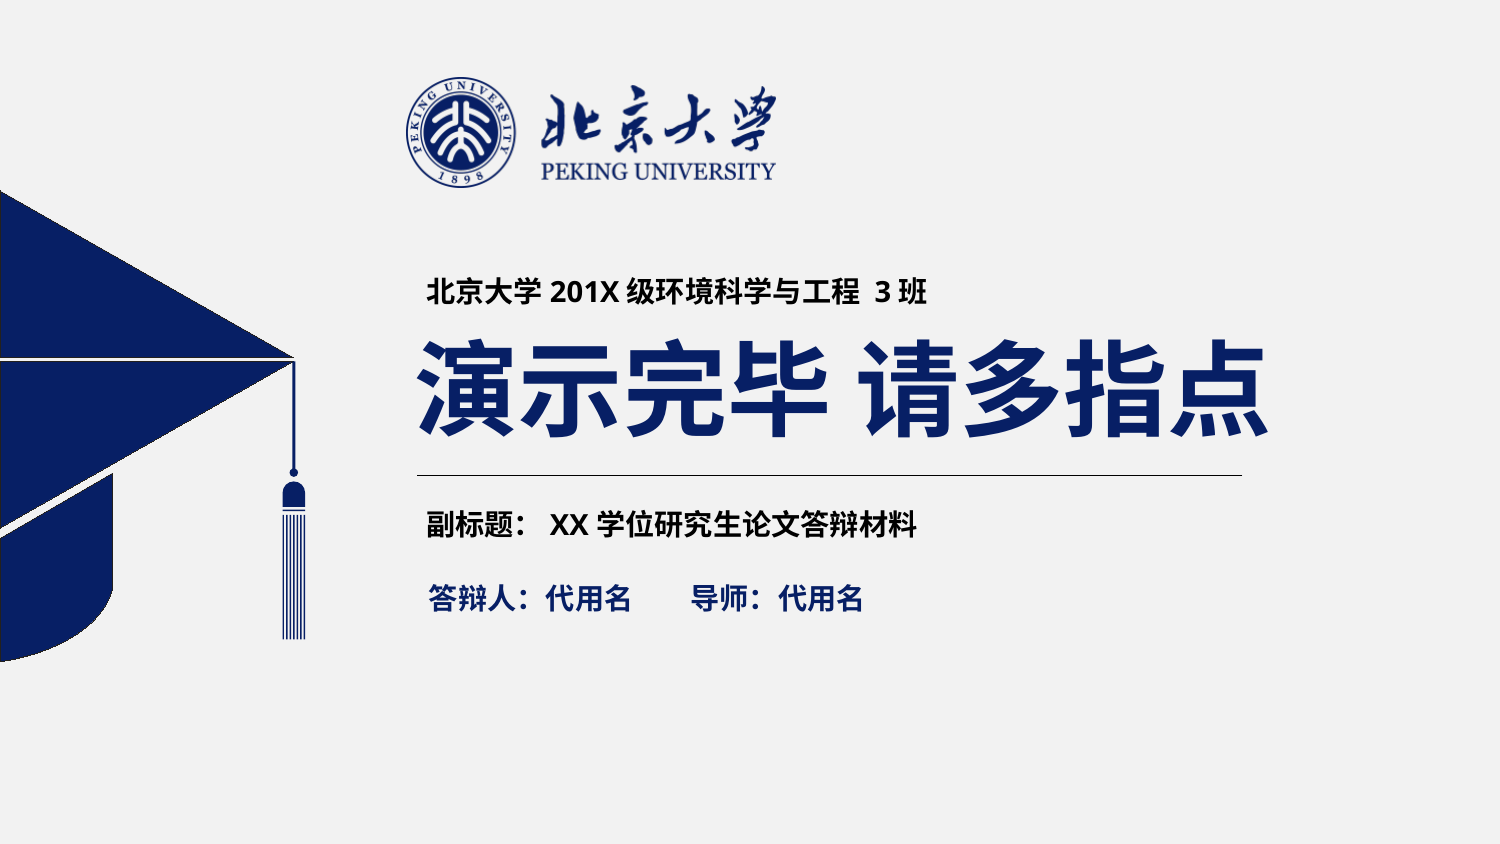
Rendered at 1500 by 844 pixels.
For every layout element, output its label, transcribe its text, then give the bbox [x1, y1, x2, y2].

text_box [0, 473, 113, 662]
text_box [282, 481, 306, 507]
text_box [289, 361, 299, 477]
picture [406, 77, 776, 188]
text_box 答辩人：代用名 [417, 574, 646, 621]
text_box 导师：代用名 [679, 574, 878, 621]
text_box 演示完毕 请多指点 [403, 318, 1362, 455]
text_box [0, 361, 292, 529]
text_box 北京大学201X级环境科学与工程 3班 [414, 267, 977, 314]
text_box 副标题：XX学位研究生论文答辩材料 [414, 483, 977, 548]
text_box [0, 190, 294, 358]
